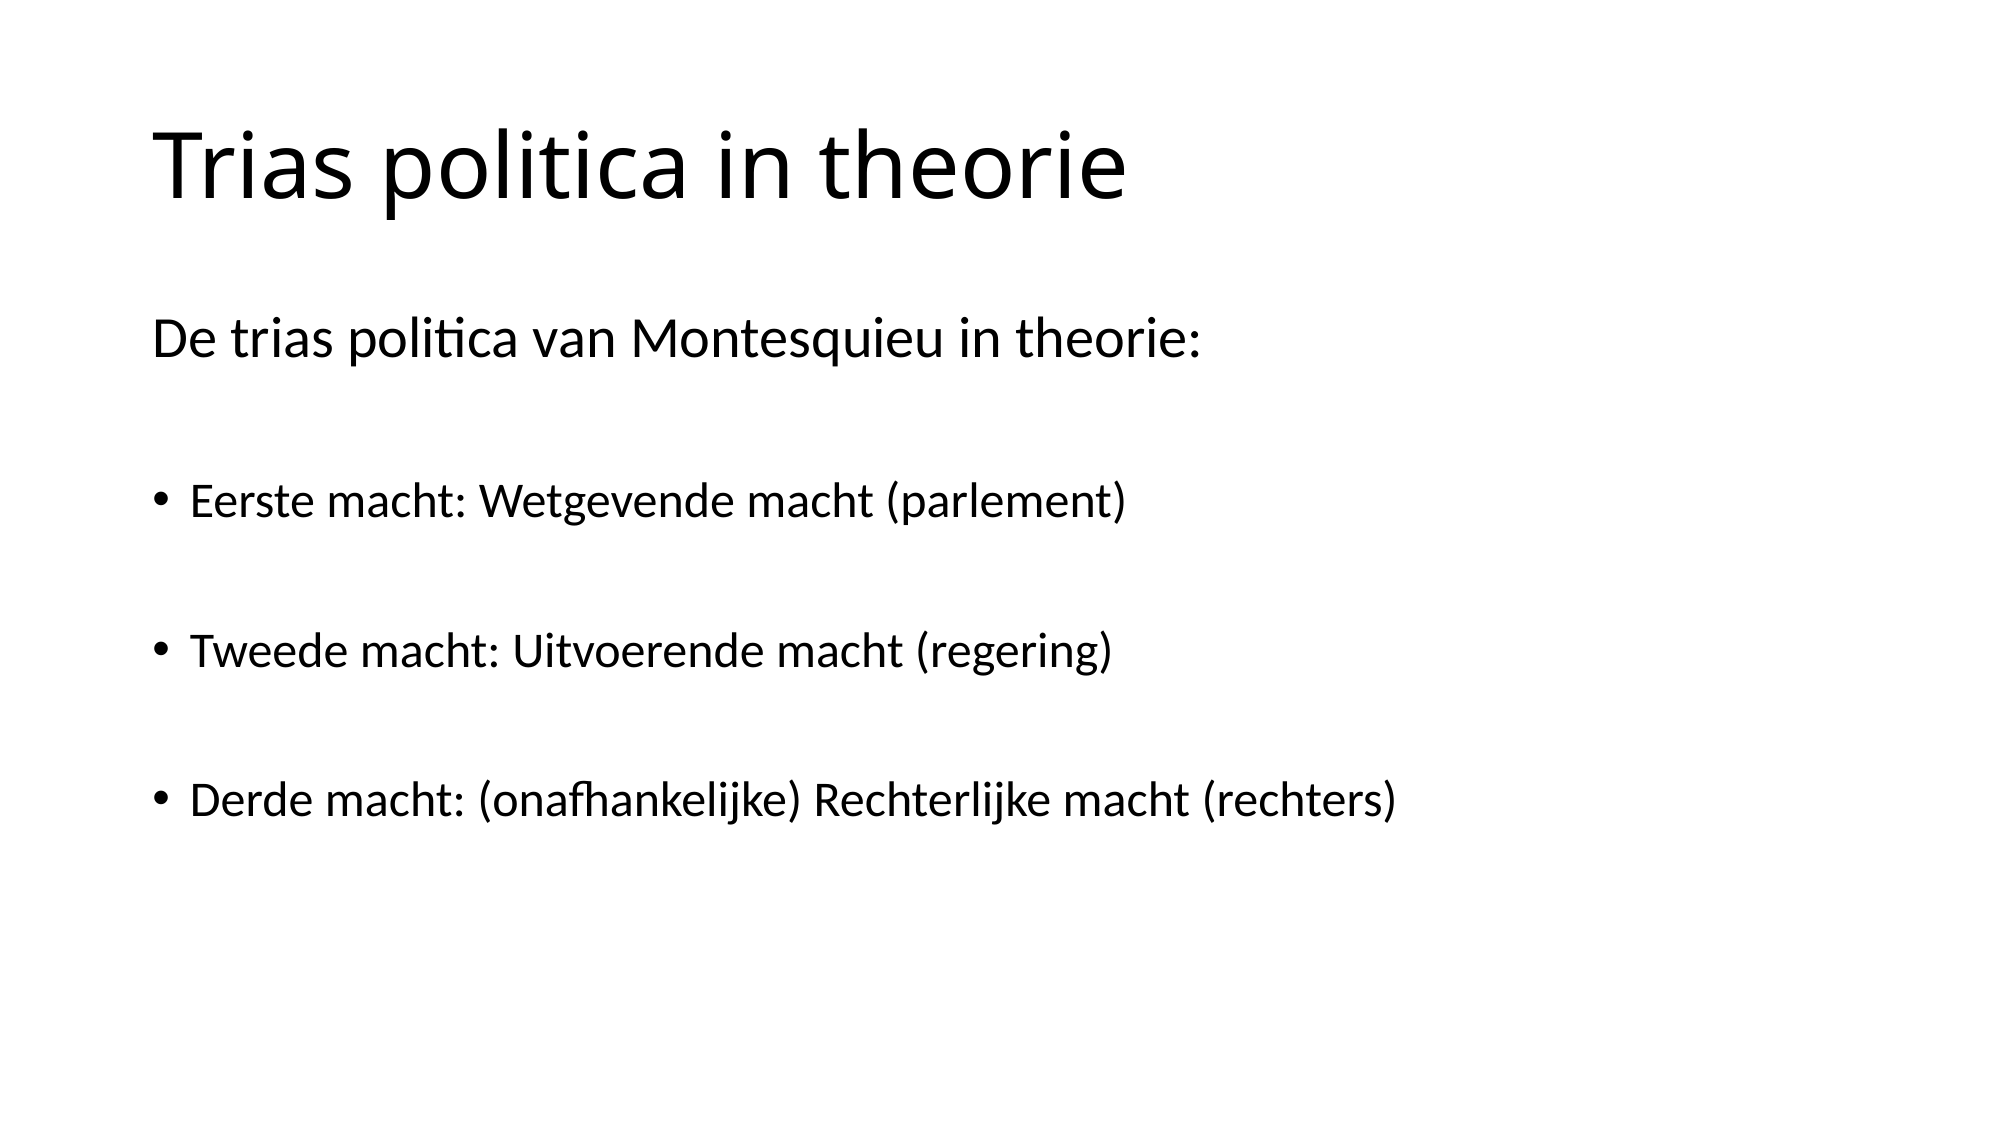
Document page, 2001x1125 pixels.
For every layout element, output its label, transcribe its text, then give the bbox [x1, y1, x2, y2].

list De trias politica van Montesquieu in theorie: Eerste macht: Wetgevende macht (parlement) Tweede macht: Uitvoerende macht (regering) Derde macht: (onafhankelijke) Rechterlijke macht (rechters) [137, 299, 1863, 1014]
title Trias politica in theorie [137, 59, 1863, 278]
